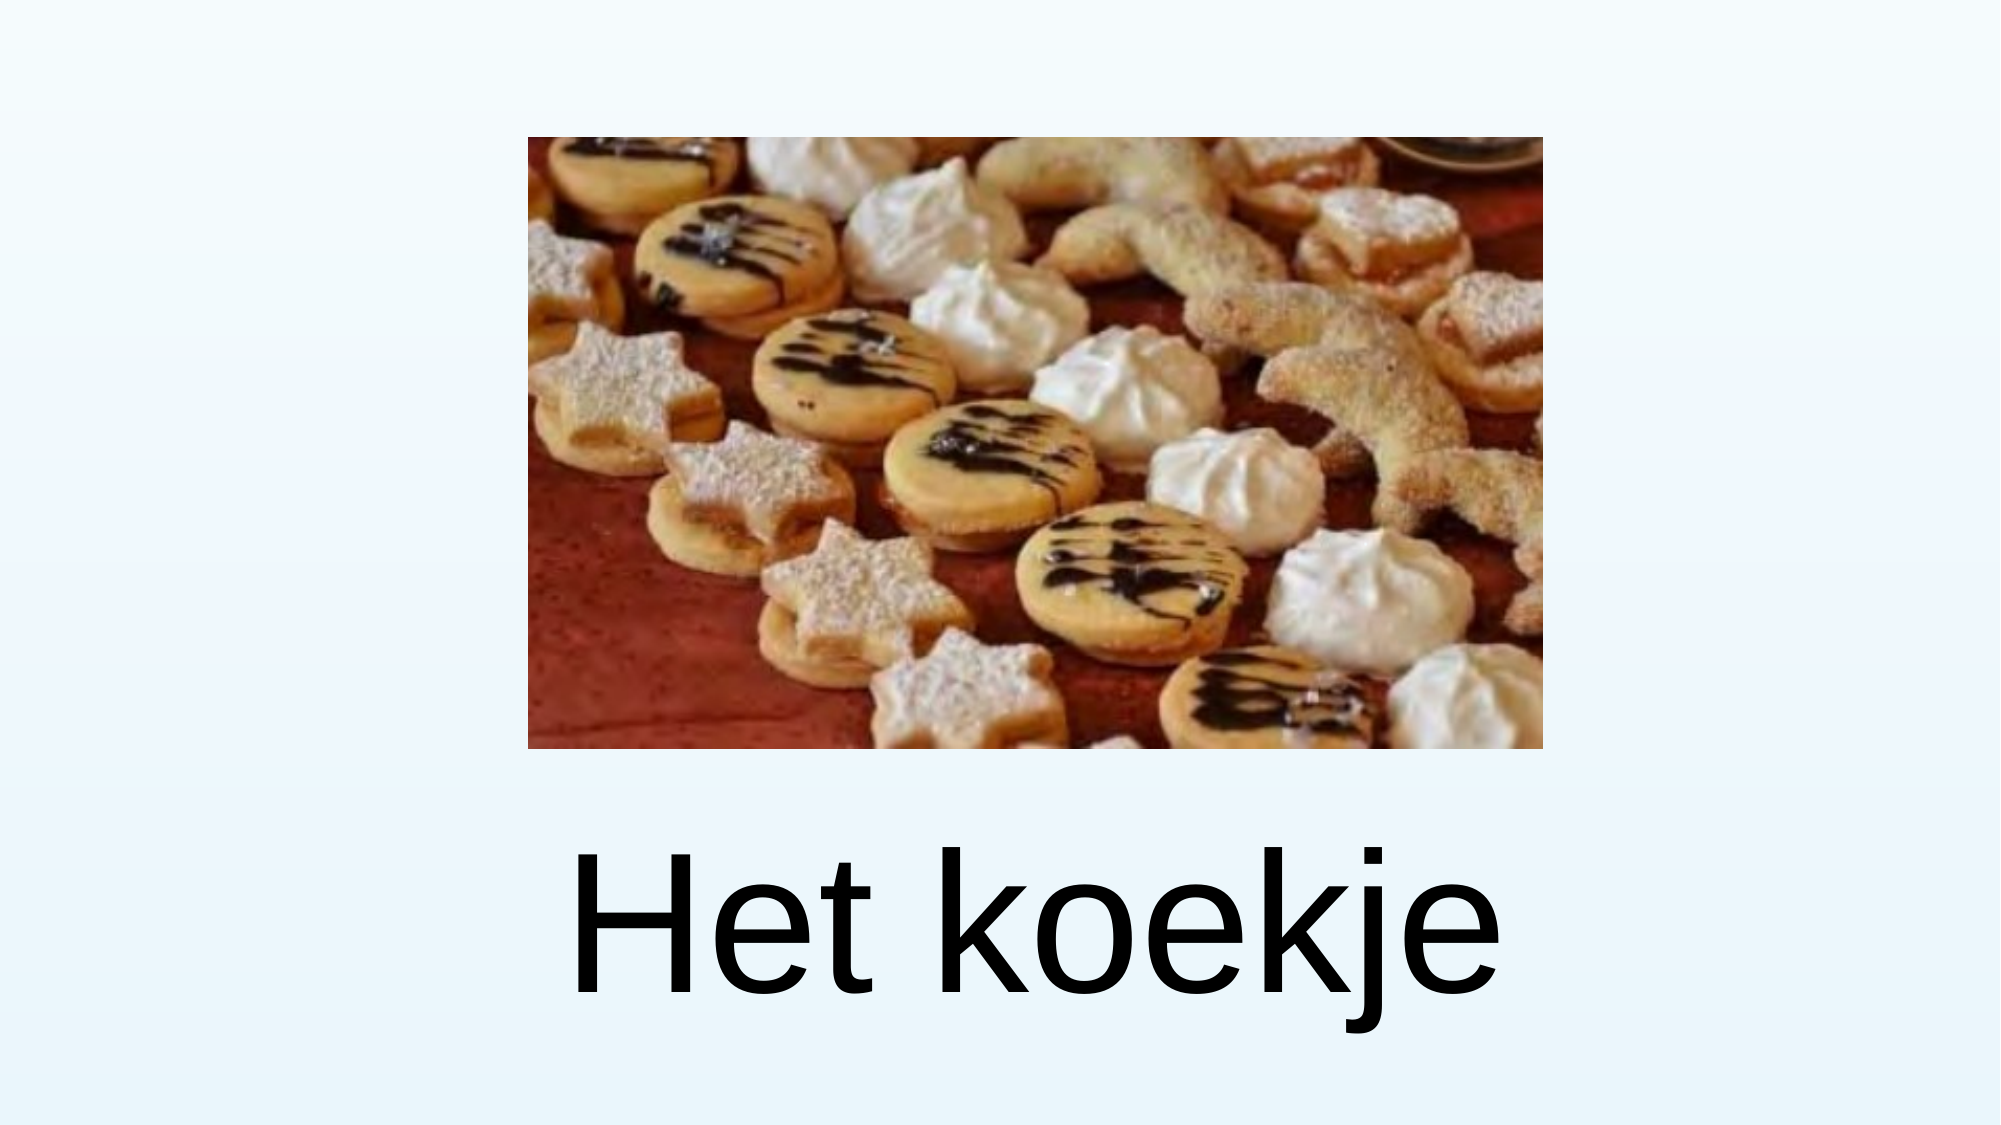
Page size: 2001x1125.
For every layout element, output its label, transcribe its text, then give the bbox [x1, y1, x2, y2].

text_box Het koekje [548, 785, 1523, 1041]
picture [527, 136, 1544, 749]
